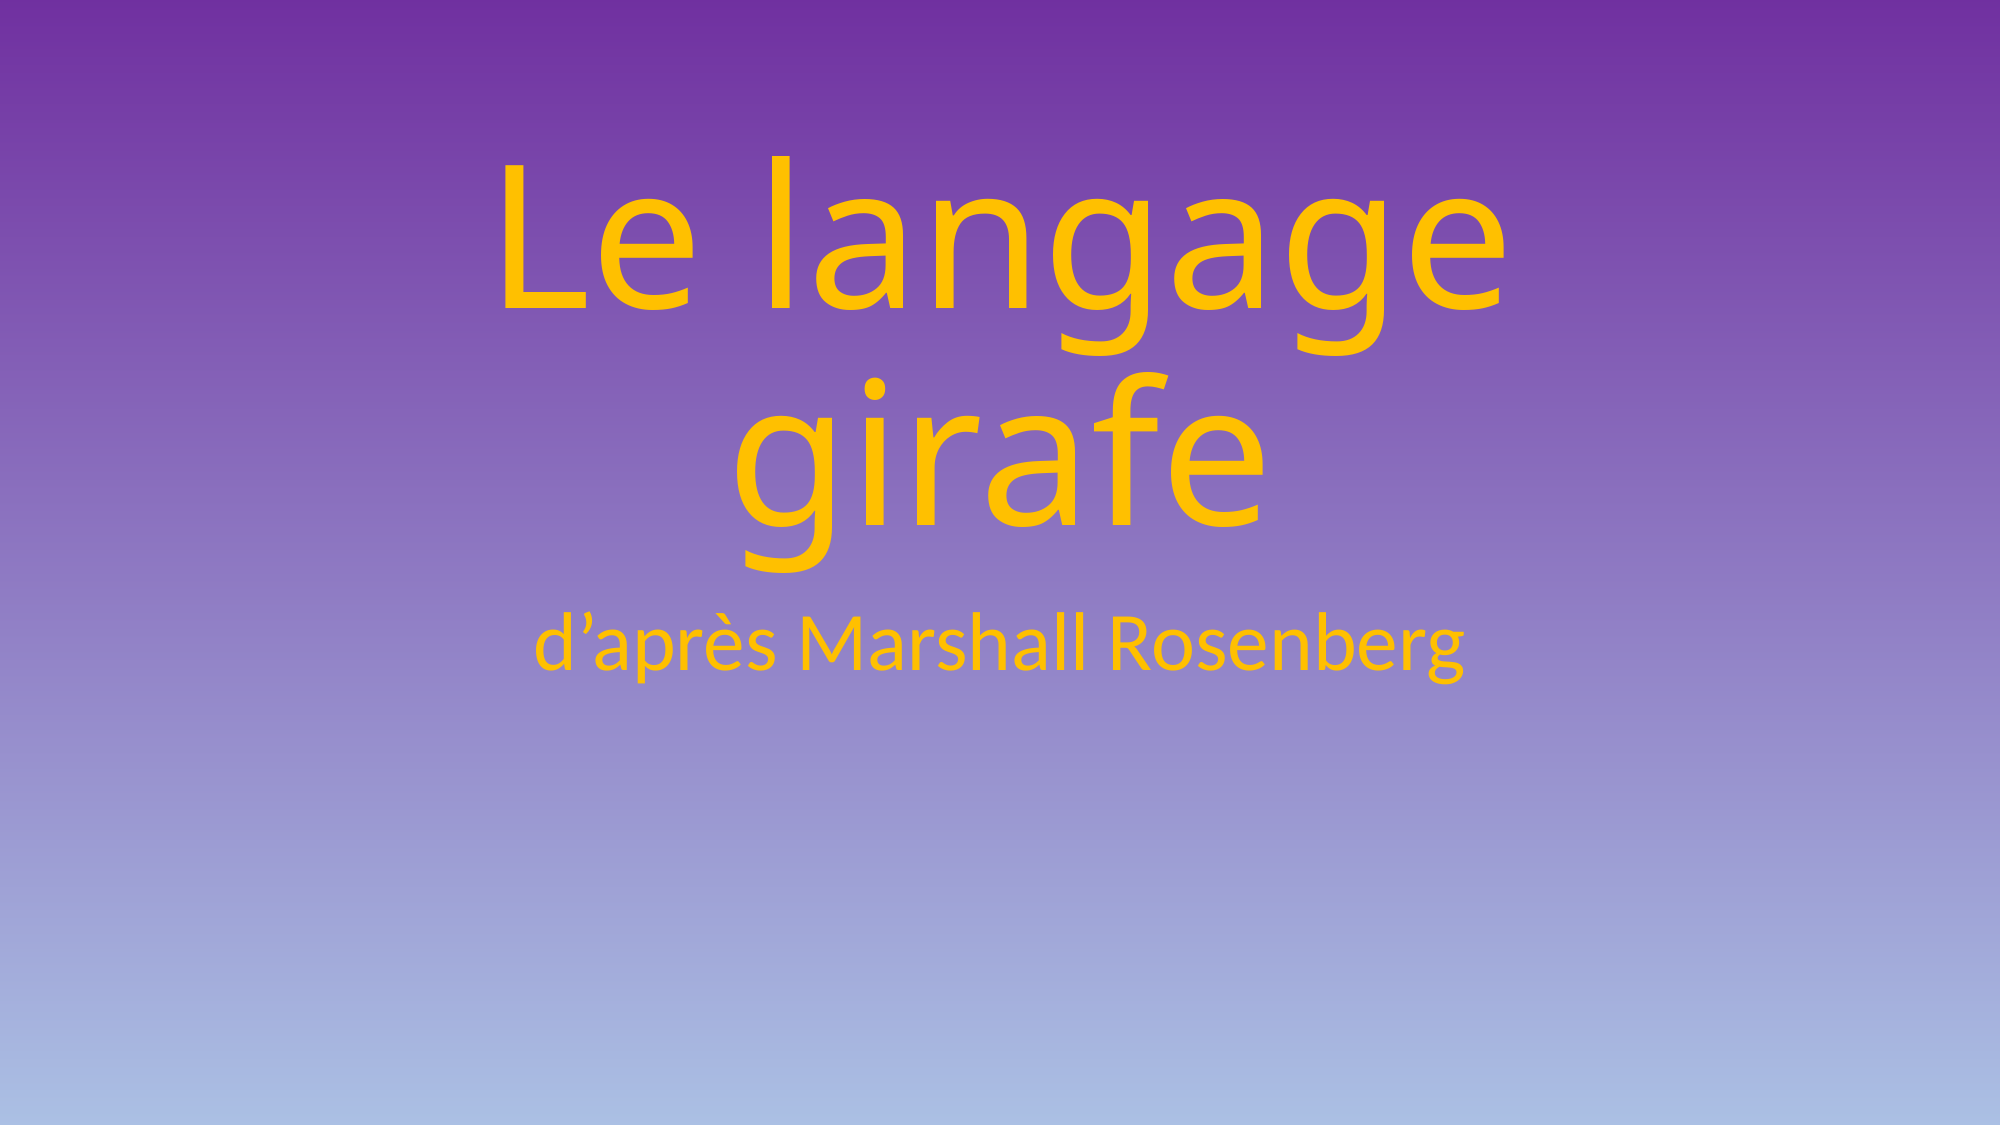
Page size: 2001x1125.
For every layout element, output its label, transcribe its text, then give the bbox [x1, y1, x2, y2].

subtitle d’après Marshall Rosenberg [249, 590, 1750, 863]
title Le langage girafe [249, 184, 1750, 576]
